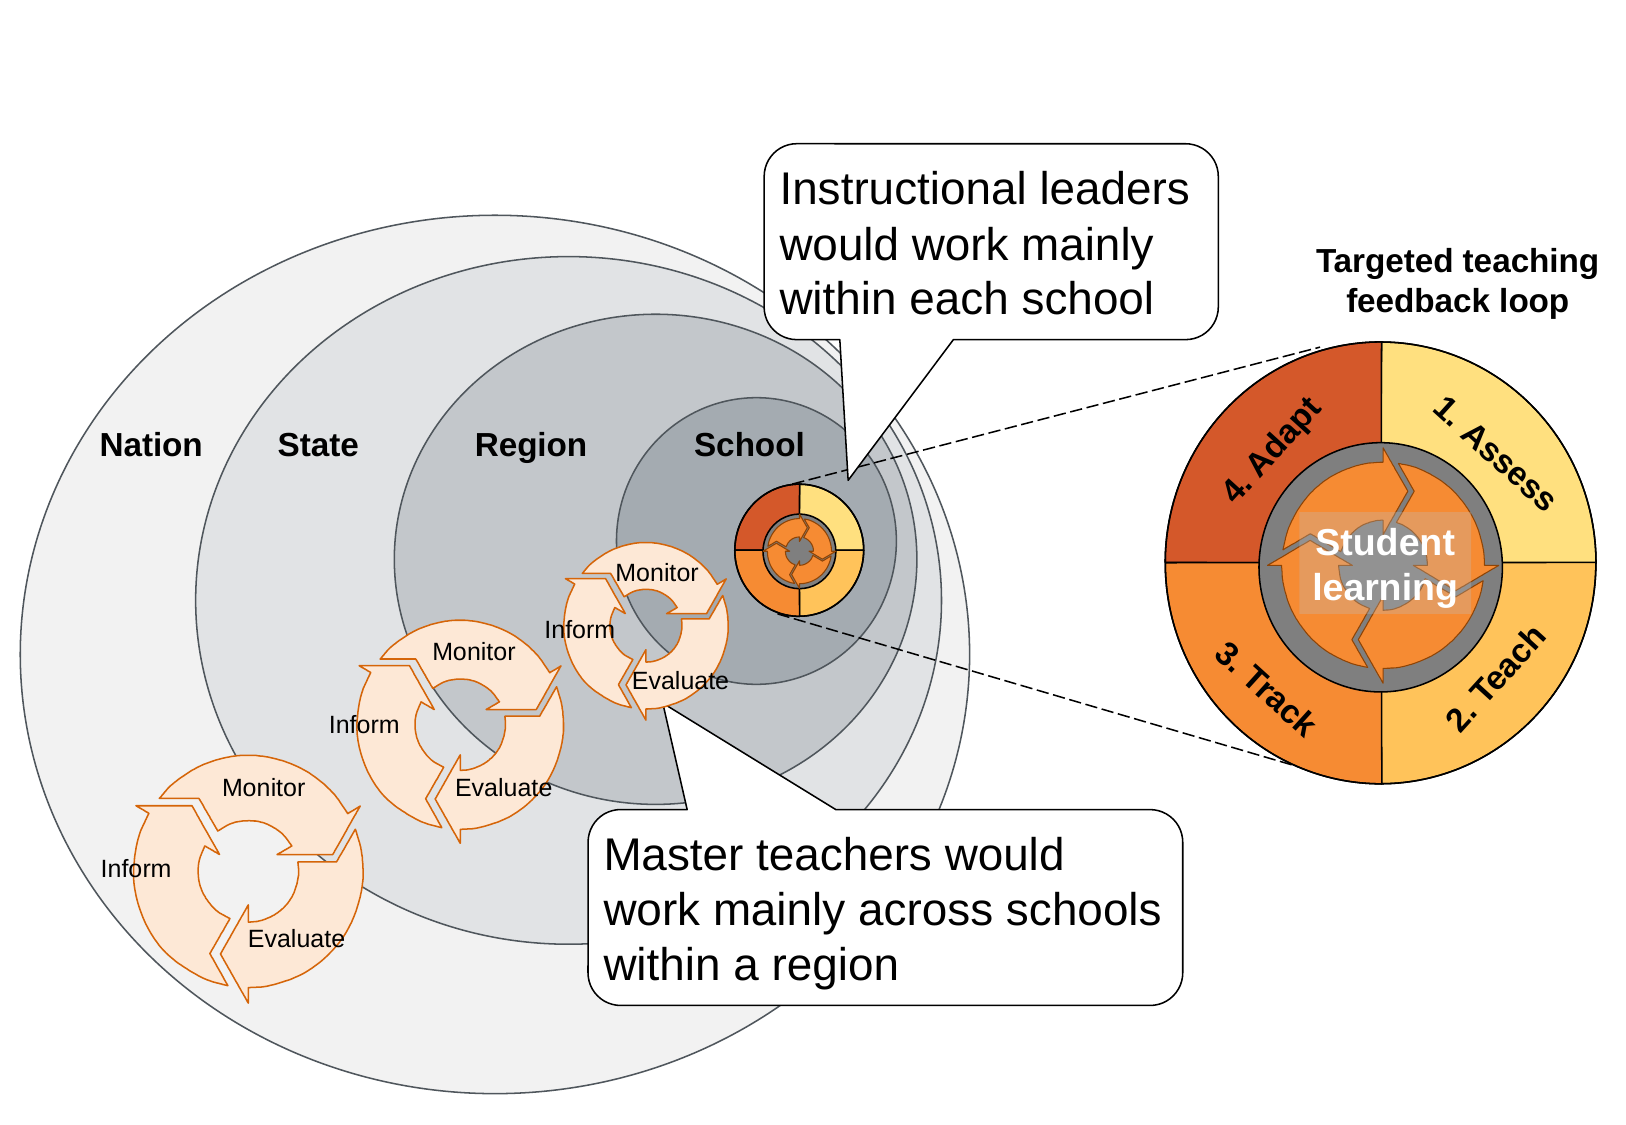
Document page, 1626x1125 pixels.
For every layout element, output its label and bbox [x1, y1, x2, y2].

text_box [20, 143, 1625, 1094]
